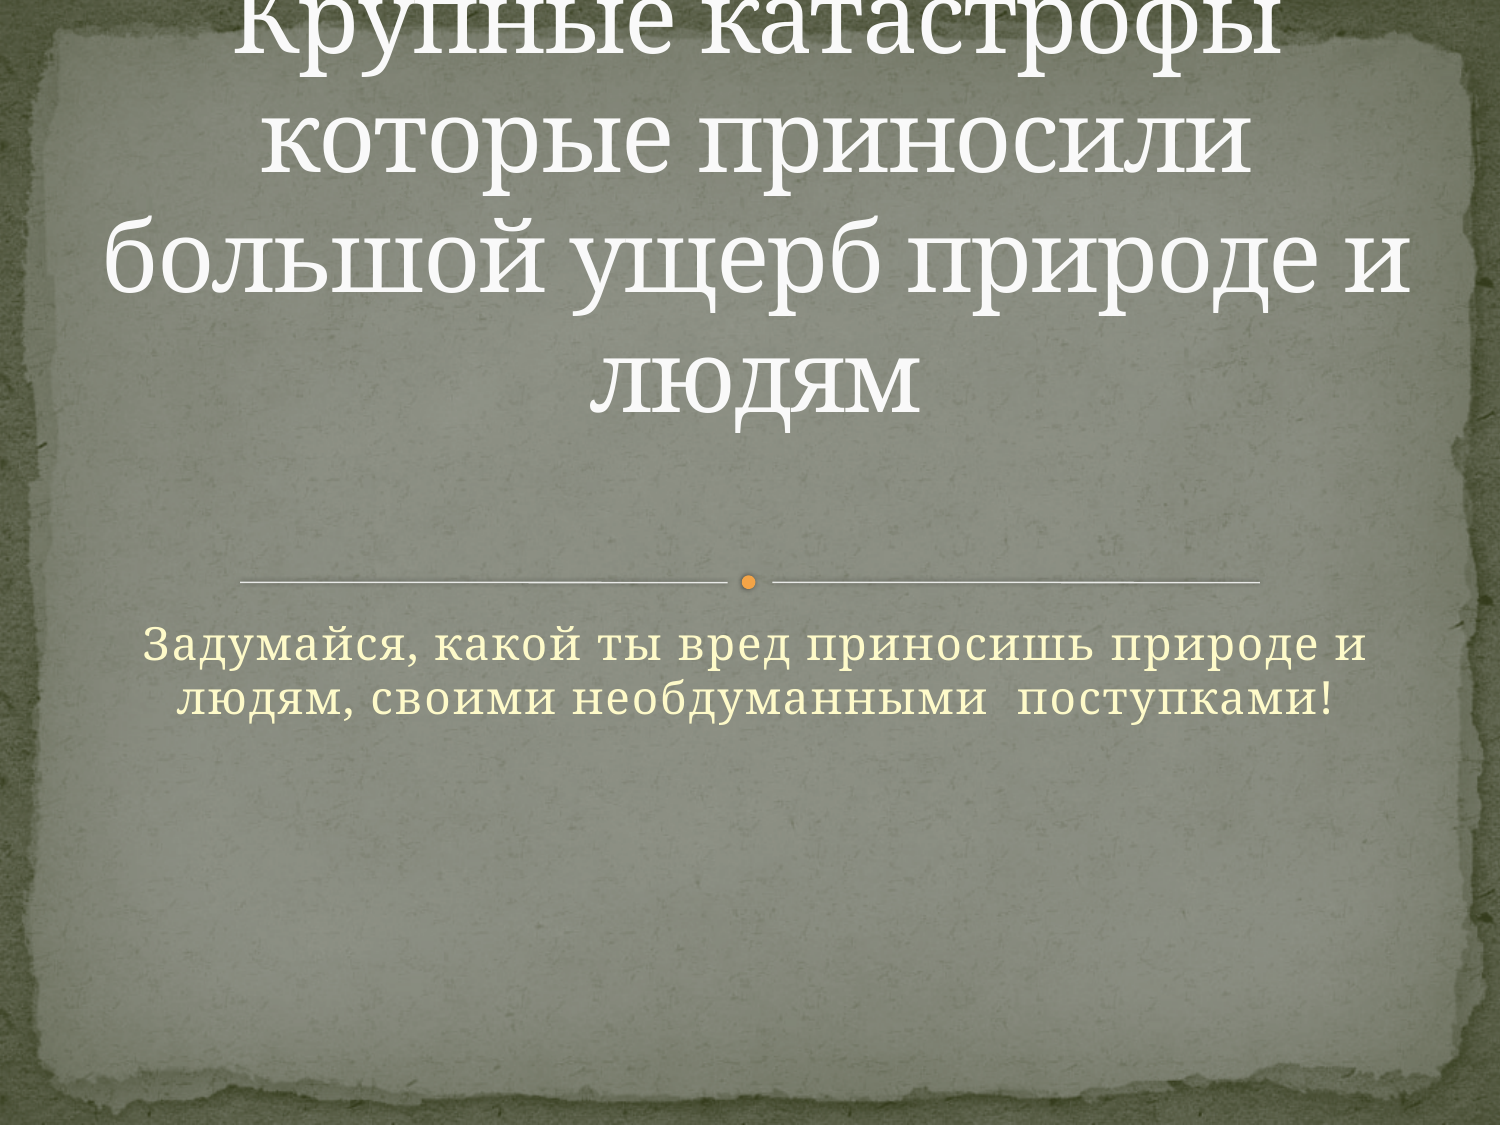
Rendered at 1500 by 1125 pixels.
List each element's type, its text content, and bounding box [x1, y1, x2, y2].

title Крупные катастрофы которые приносили большой ущерб природе и людям [74, 235, 1438, 561]
subtitle Задумайся, какой ты вред приносишь природе и людям, своими необдуманными поступками! [75, 606, 1438, 795]
